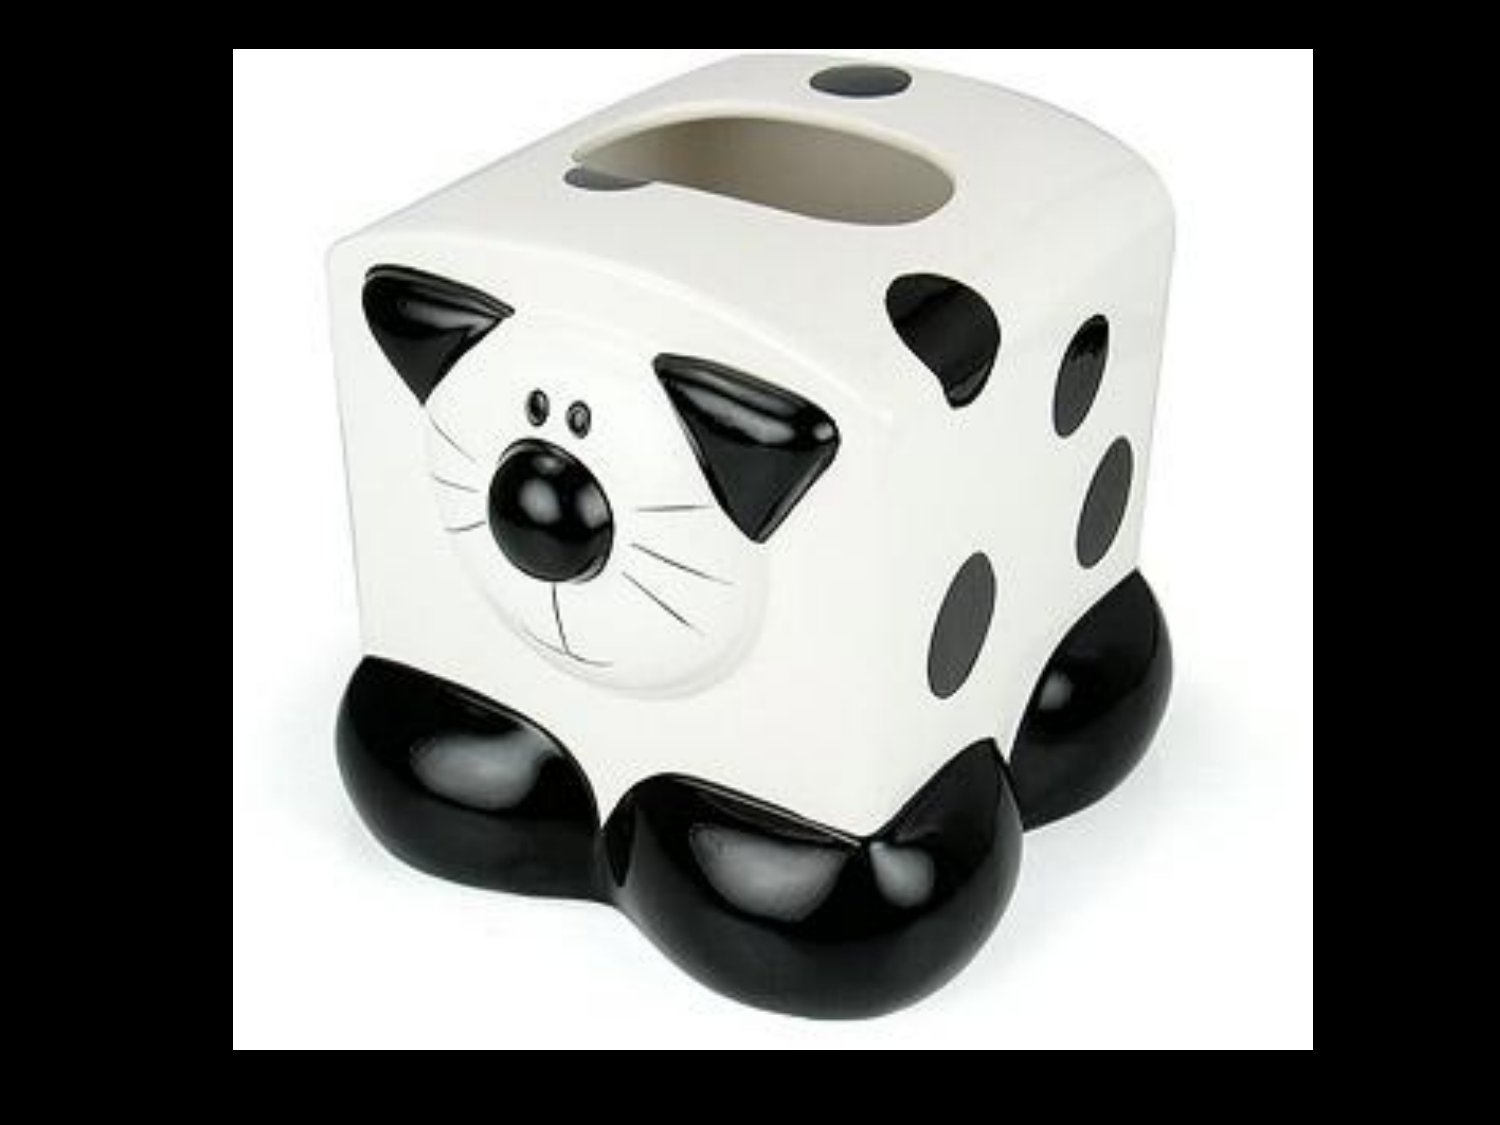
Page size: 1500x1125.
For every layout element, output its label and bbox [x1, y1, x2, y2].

picture [232, 49, 1313, 1051]
